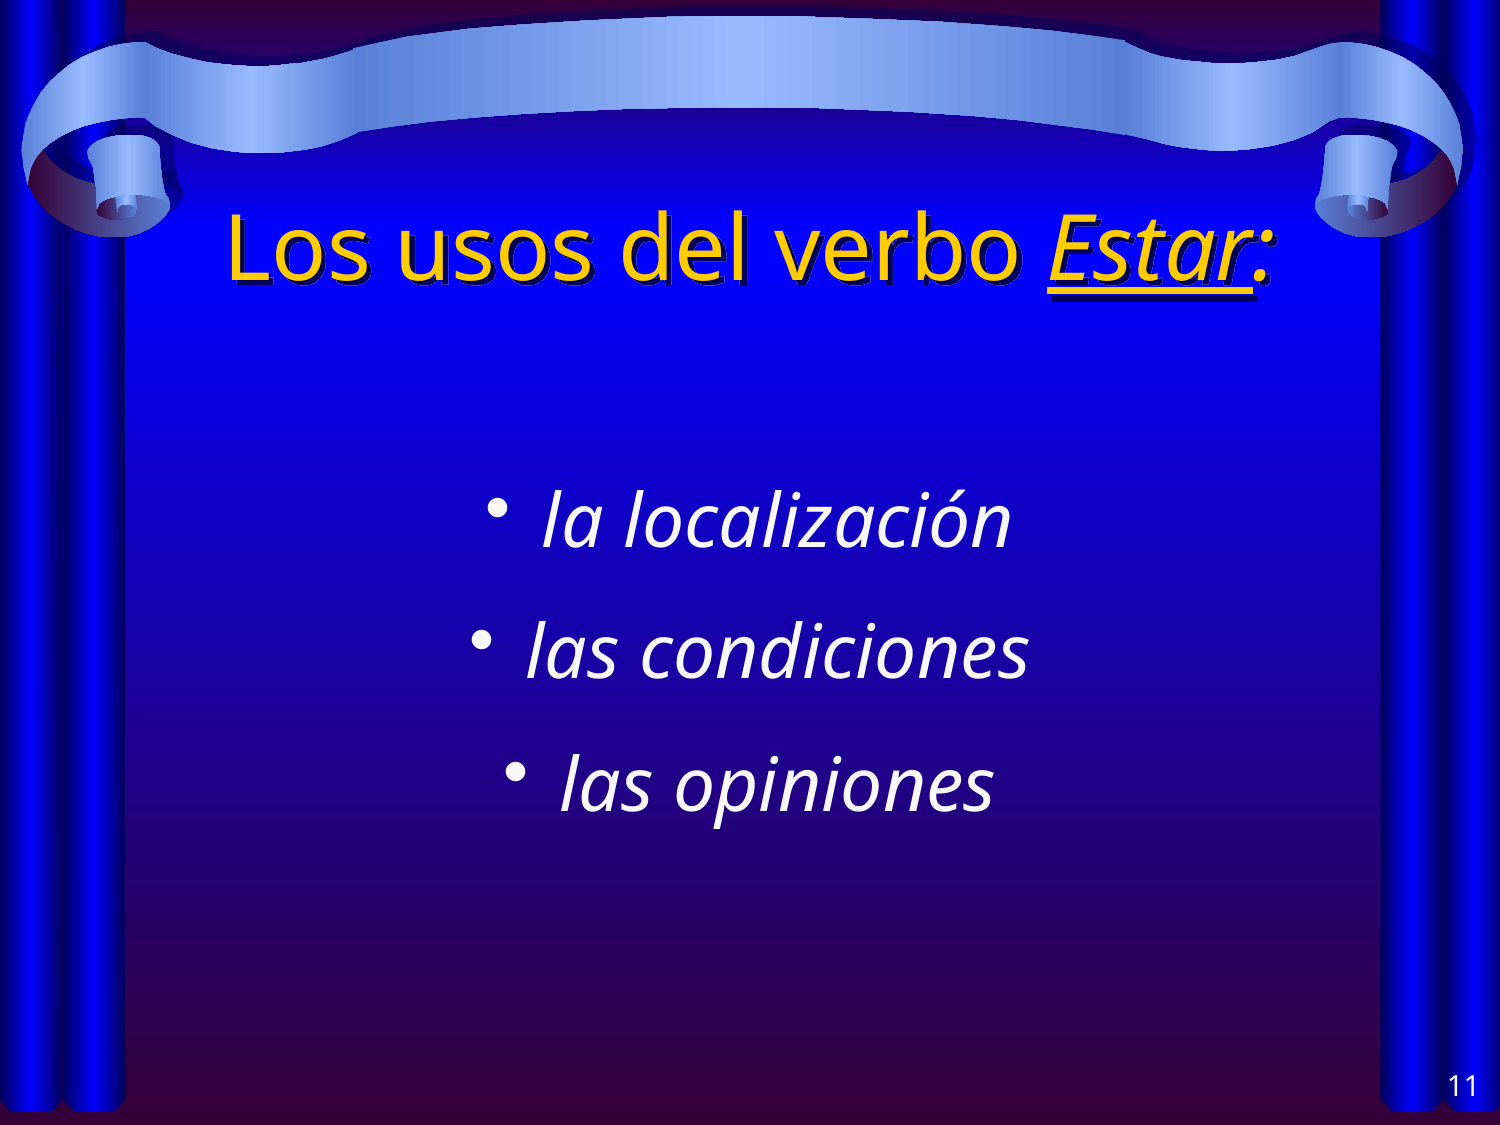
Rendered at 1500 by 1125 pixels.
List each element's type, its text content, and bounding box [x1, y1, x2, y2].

list la localización las condiciones las opiniones [431, 437, 1069, 938]
slide_number 11 [1187, 1050, 1500, 1125]
title Los usos del verbo Estar: [112, 149, 1388, 338]
